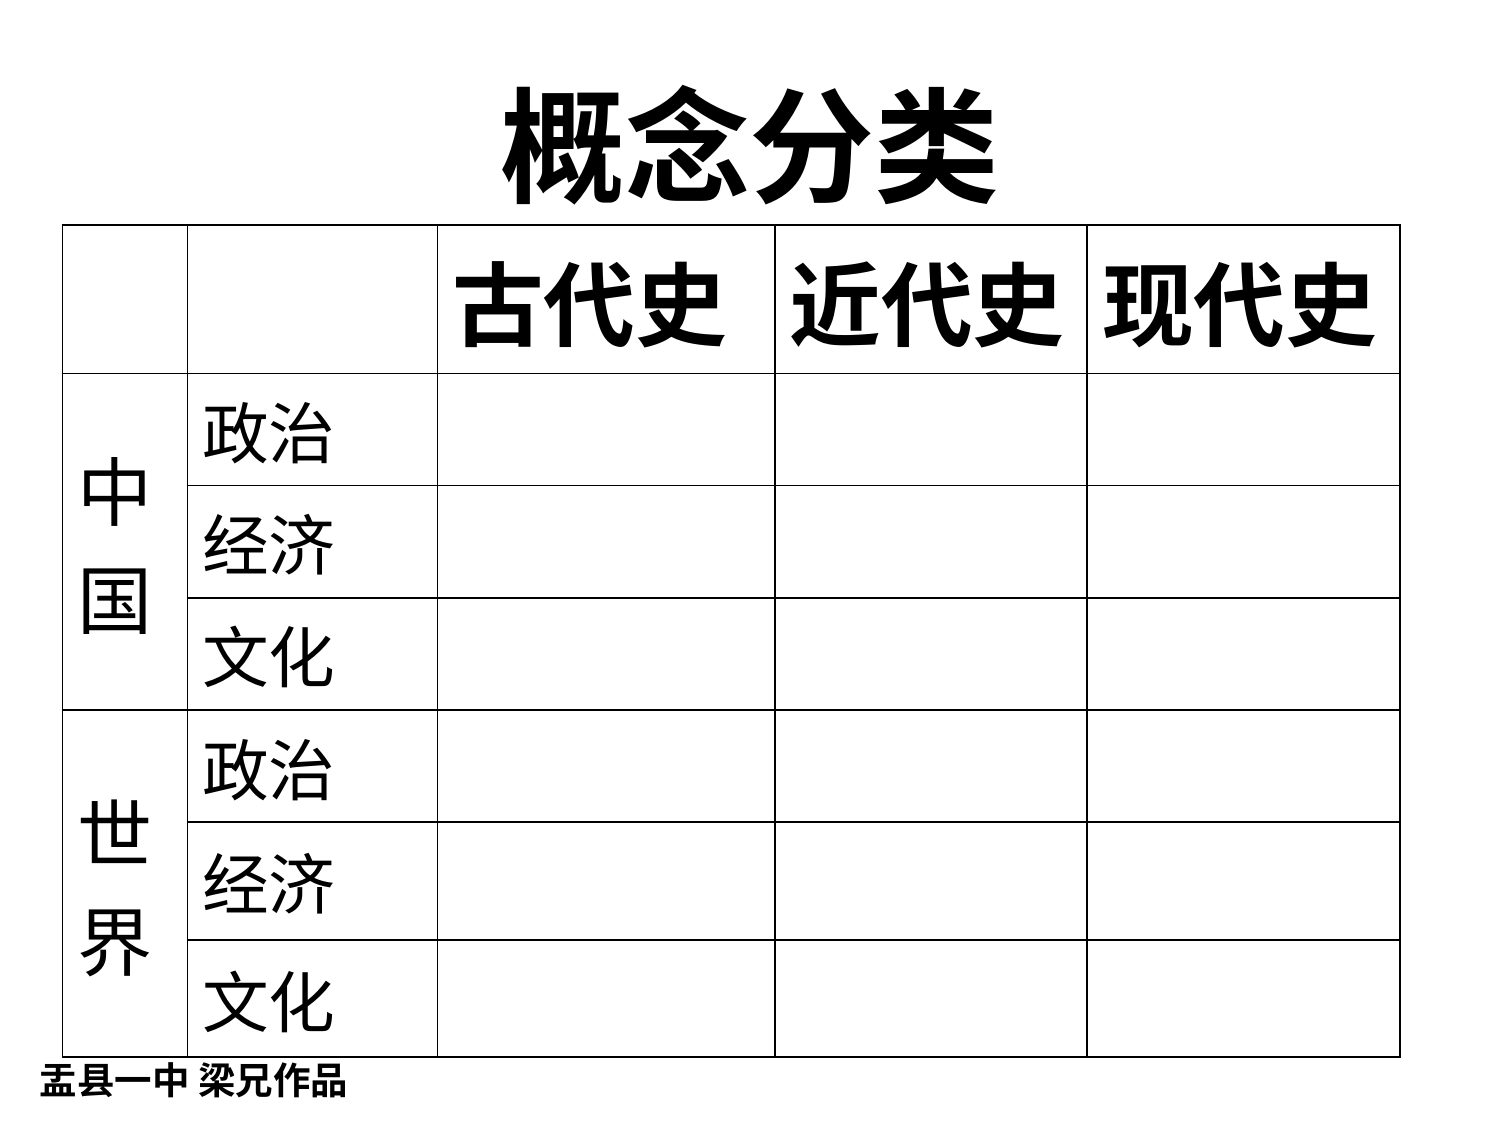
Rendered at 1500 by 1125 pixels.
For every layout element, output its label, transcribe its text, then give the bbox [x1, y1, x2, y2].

table_cell [1088, 599, 1399, 709]
table_cell [776, 711, 1086, 821]
table_cell [438, 599, 774, 709]
table_cell [438, 823, 774, 939]
table_cell [776, 486, 1086, 597]
table_cell 世界 [63, 711, 187, 1049]
table_cell [776, 941, 1086, 1056]
table_cell [1088, 486, 1399, 597]
table_cell [438, 374, 774, 485]
table_header 近代史 [776, 238, 1086, 373]
table_cell 经济 [188, 486, 437, 597]
table_header [188, 238, 437, 373]
text_box 概念分类 [74, 50, 1425, 238]
table_cell 文化 [188, 599, 437, 709]
table_cell [438, 486, 774, 597]
table_header 现代史 [1088, 238, 1399, 373]
table_cell [776, 599, 1086, 709]
table_cell 中国 [63, 374, 187, 709]
table_cell [1088, 823, 1399, 939]
table_cell [776, 823, 1086, 939]
table_cell 经济 [188, 823, 437, 939]
table_cell 政治 [188, 711, 437, 821]
table_cell [438, 711, 774, 821]
table_cell [1088, 374, 1399, 485]
table_cell 文化 [188, 941, 437, 1056]
table_cell [438, 941, 774, 1056]
table_header 古代史 [438, 238, 774, 373]
table_header [63, 226, 187, 373]
table_cell [1088, 941, 1399, 1056]
table_cell [776, 374, 1086, 485]
table_cell [1088, 711, 1399, 821]
table_cell 政治 [188, 374, 437, 485]
text_box 盂县一中 梁兄作品 [24, 1049, 375, 1100]
